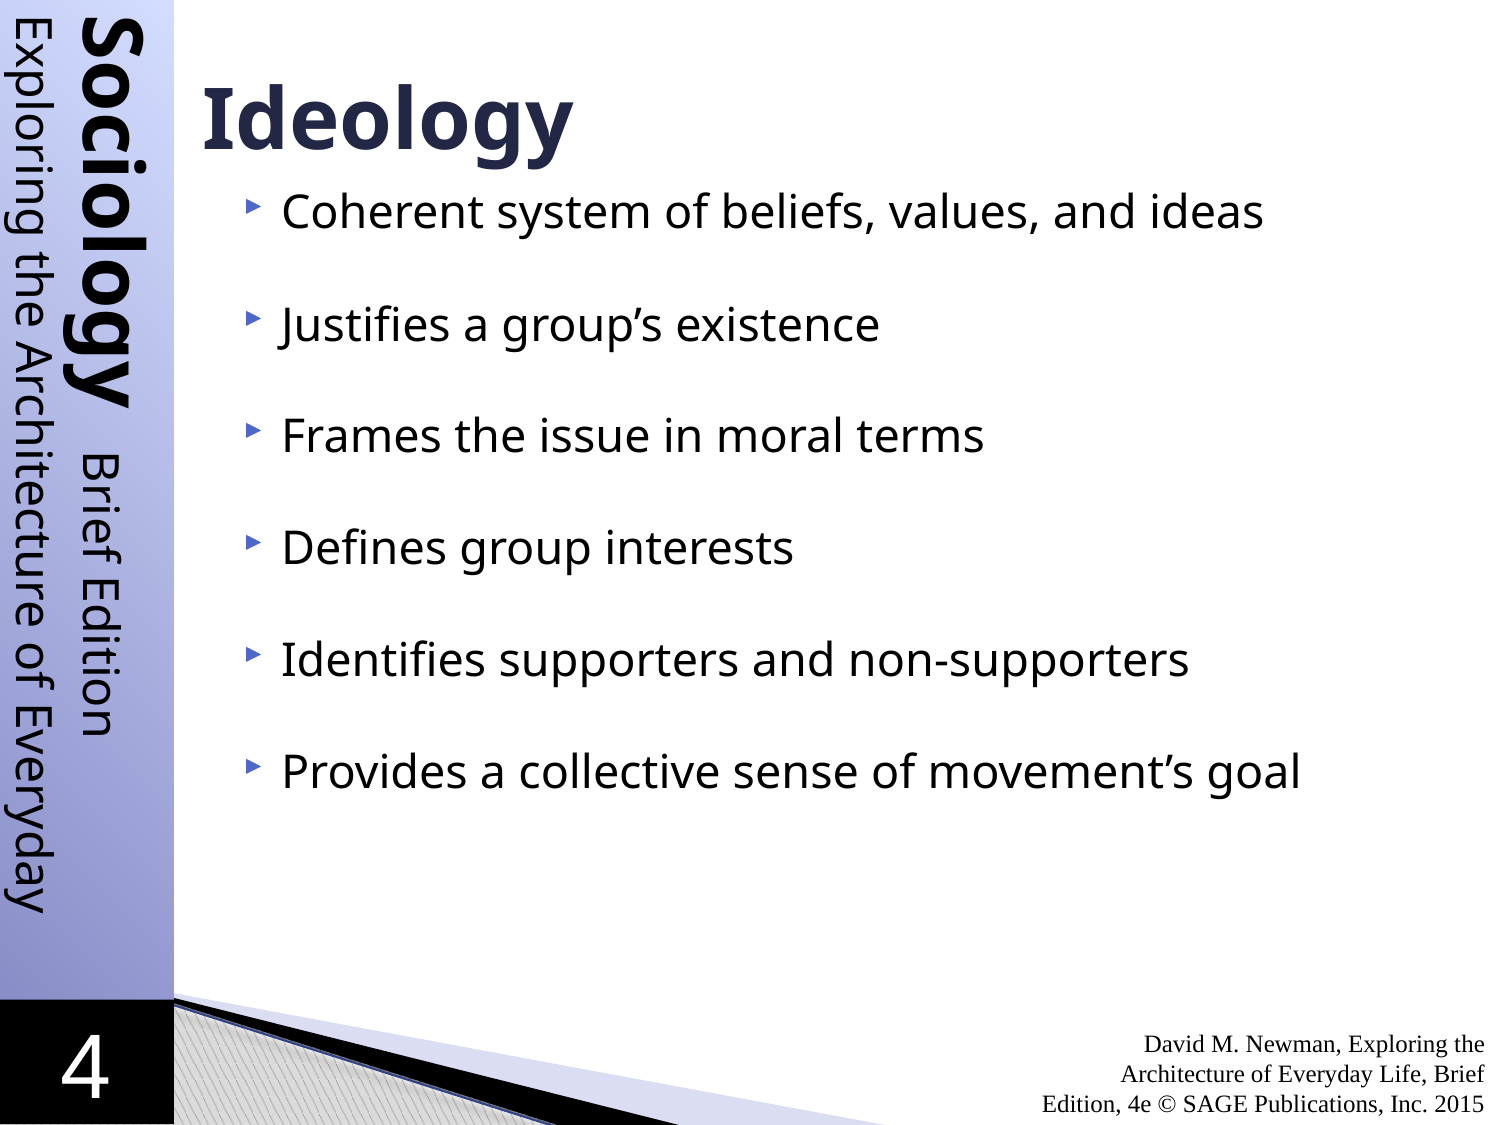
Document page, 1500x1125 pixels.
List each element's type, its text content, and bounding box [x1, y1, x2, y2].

title Ideology [187, 24, 1500, 175]
picture [174, 1003, 558, 1125]
footer David M. Newman, Exploring the Architecture of Everyday Life, Brief Edition, 4e © SAGE Publications, Inc. 2015 [1025, 1065, 1500, 1125]
list Coherent system of beliefs, values, and ideas Justifies a group’s existence Frames the issue in moral terms Defines group interests Identifies supporters and non-supporters Provides a collective sense of movement’s goal [212, 174, 1450, 813]
